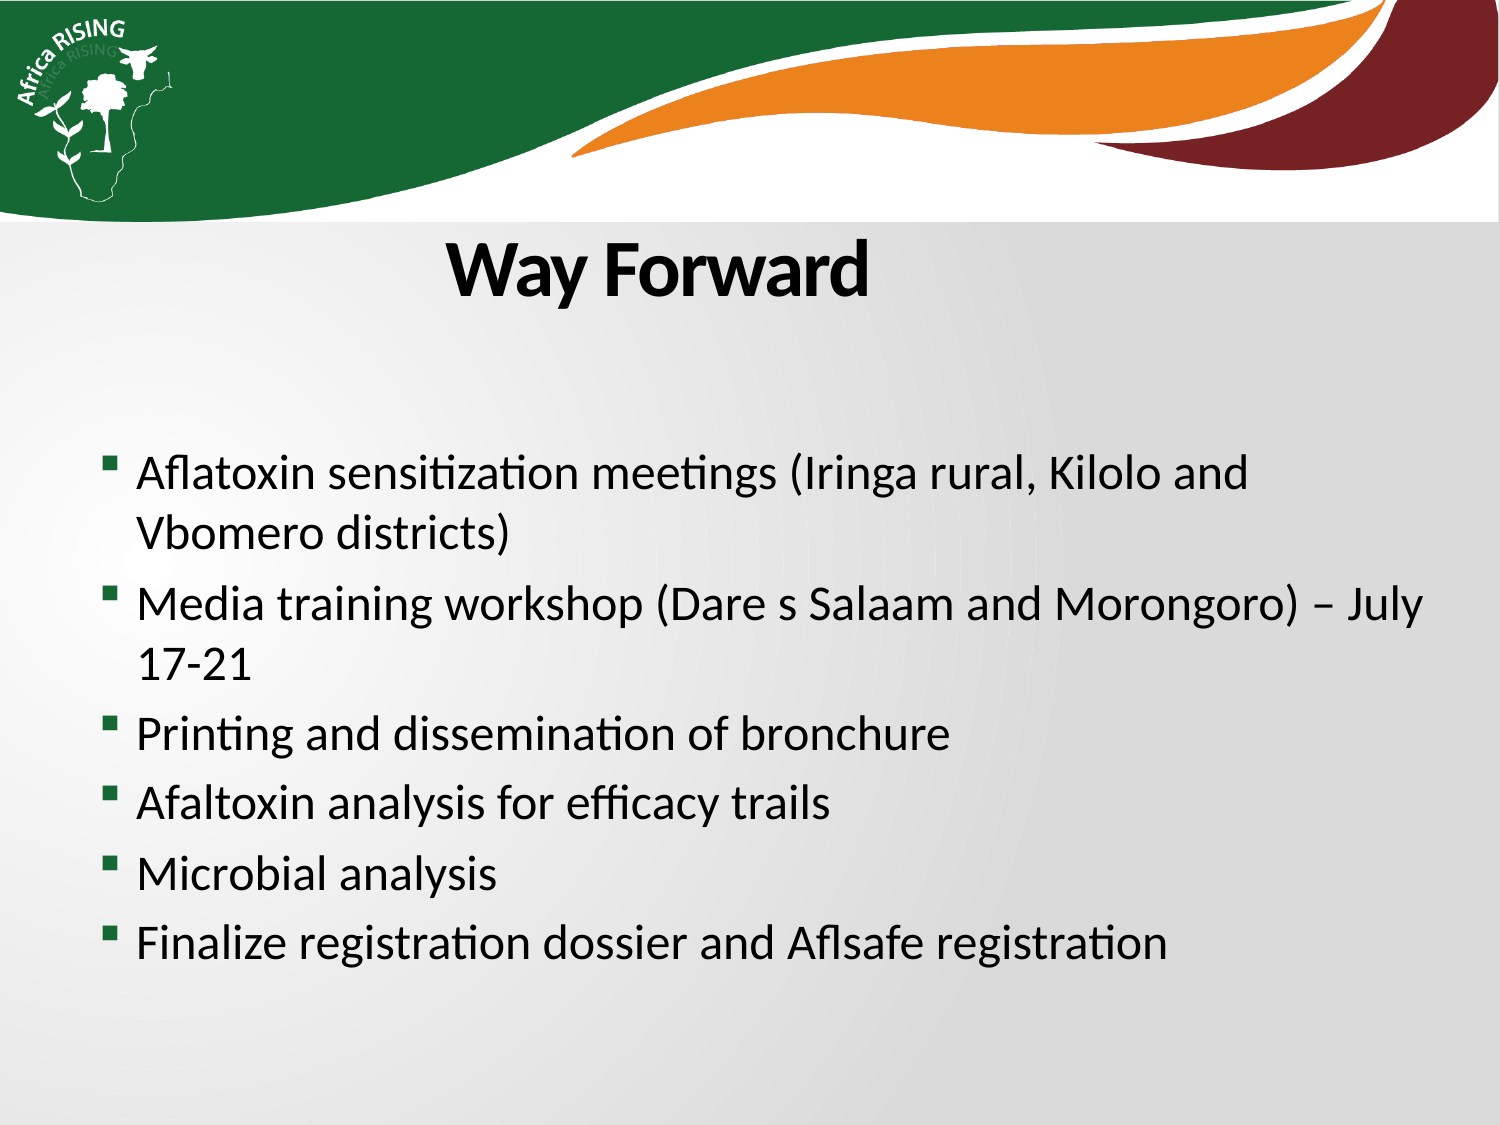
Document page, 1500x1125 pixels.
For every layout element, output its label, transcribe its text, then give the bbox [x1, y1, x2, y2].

title Way Forward [431, 208, 1331, 321]
list Aflatoxin sensitization meetings (Iringa rural, Kilolo and Vbomero districts) Media training workshop (Dare s Salaam and Morongoro) – July 17-21 Printing and dissemination of bronchure Afaltoxin analysis for efficacy trails Microbial analysis Finalize registration dossier and Aflsafe registration [64, 432, 1459, 1047]
picture [0, 0, 1499, 222]
